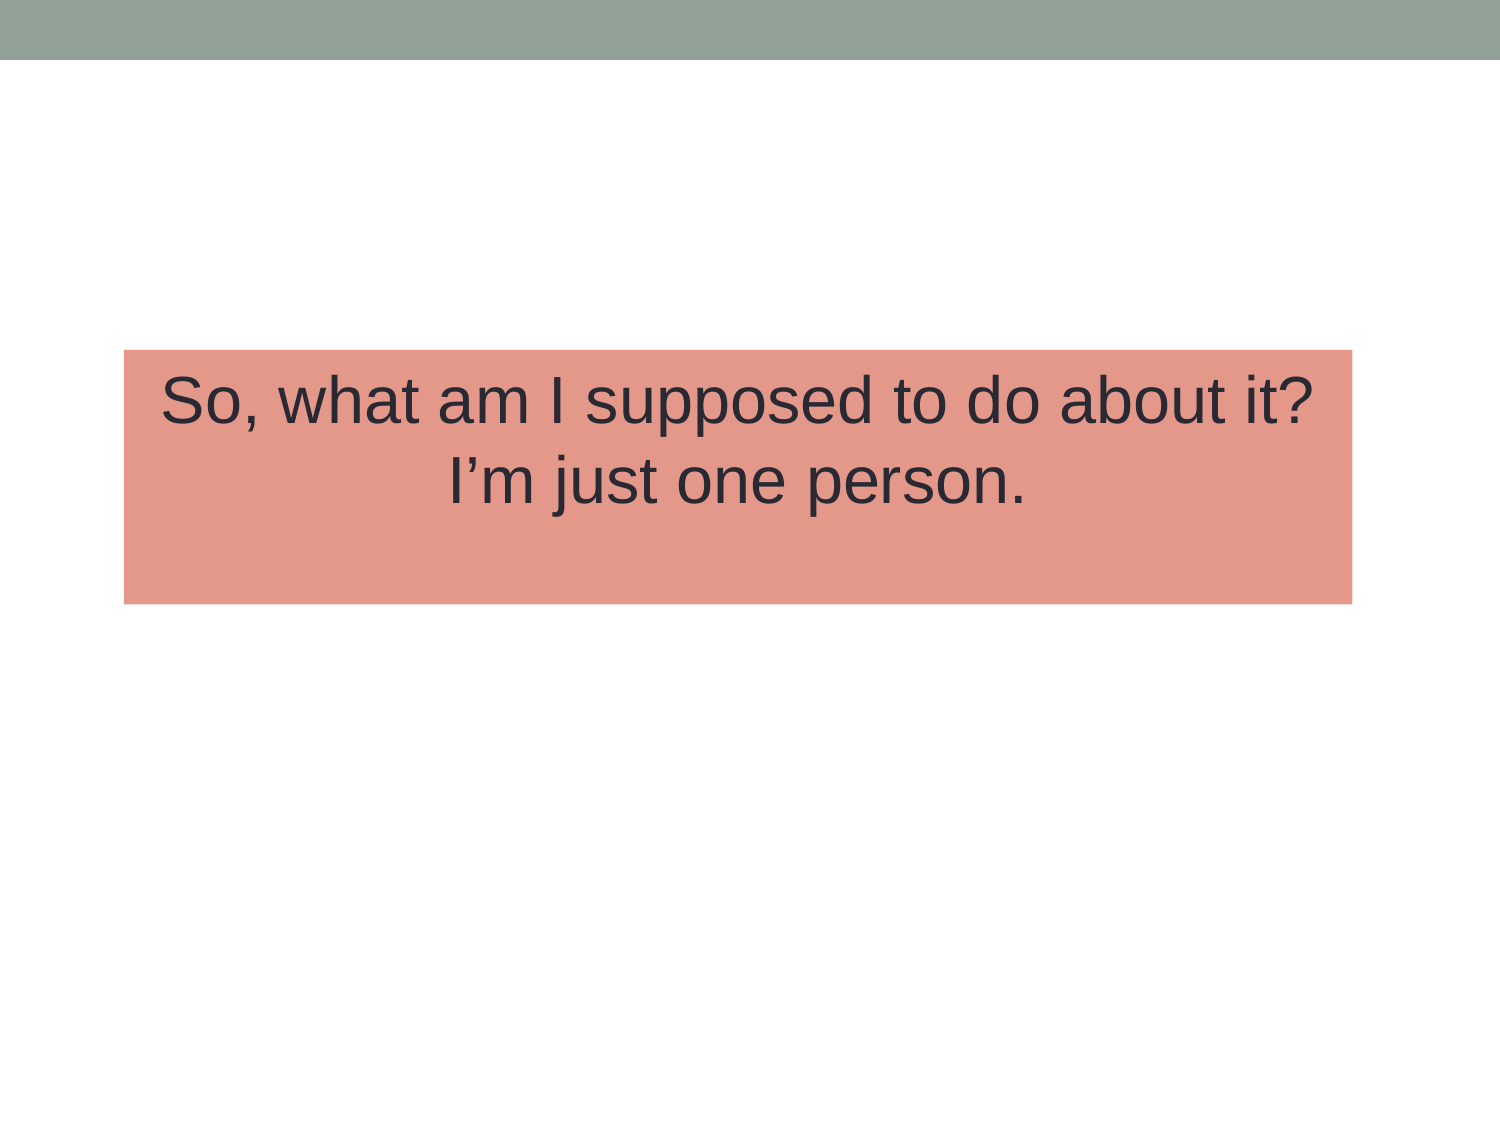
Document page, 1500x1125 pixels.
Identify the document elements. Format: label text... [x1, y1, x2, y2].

text_box So, what am I supposed to do about it? I’m just one person. [123, 349, 1353, 605]
